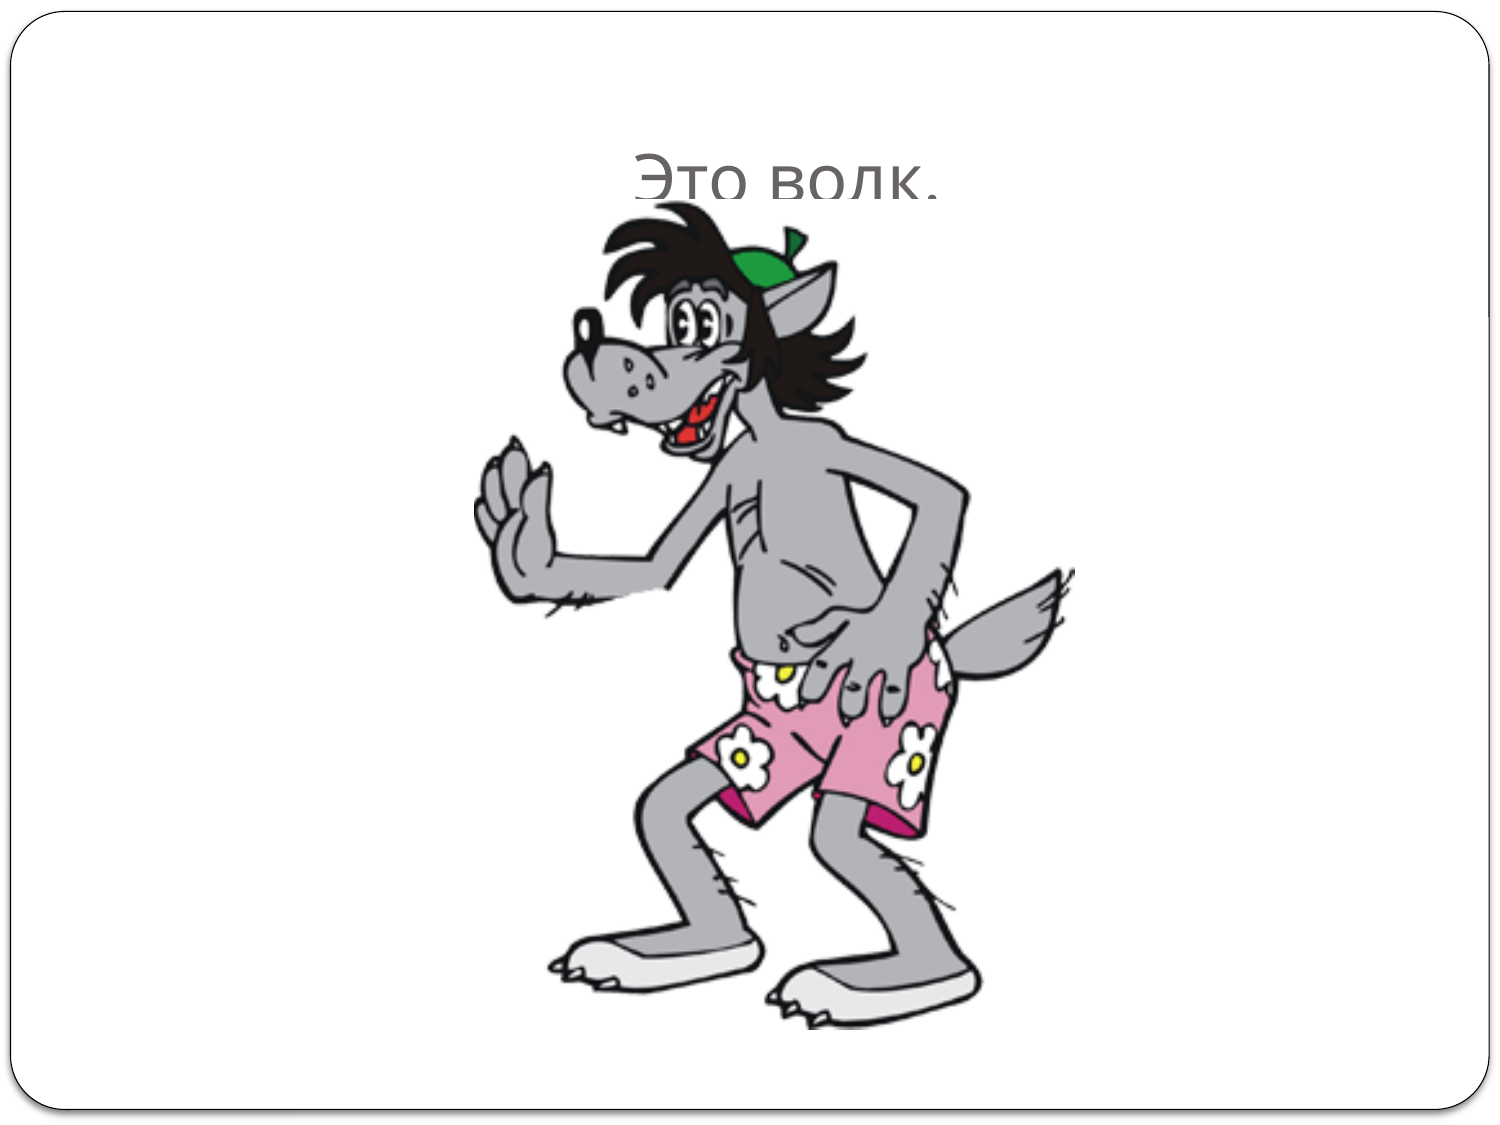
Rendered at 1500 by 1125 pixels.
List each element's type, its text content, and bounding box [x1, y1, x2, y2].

picture [474, 199, 1076, 1030]
title Это волк. [150, 45, 1425, 233]
